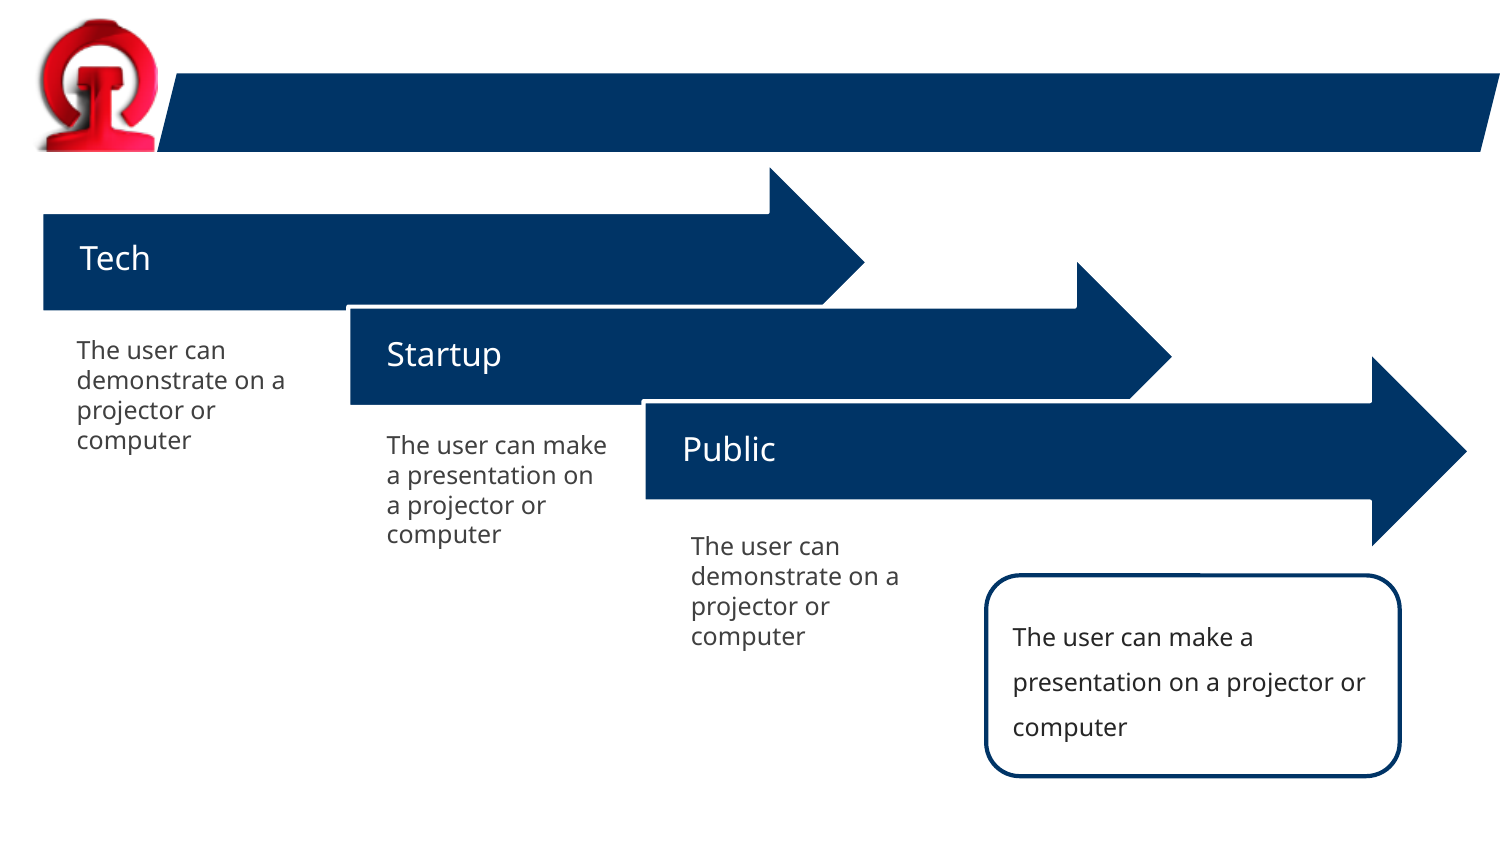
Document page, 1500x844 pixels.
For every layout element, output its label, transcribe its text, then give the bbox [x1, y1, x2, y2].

text_box The user can make a presentation on a projector or computer [371, 421, 624, 557]
text_box Startup [371, 325, 656, 381]
text_box The user can demonstrate on a projector or computer [61, 327, 313, 462]
picture [31, 16, 158, 152]
text_box [643, 350, 1471, 552]
text_box [41, 161, 868, 313]
text_box [147, 43, 650, 92]
text_box [986, 575, 1400, 777]
text_box The user can make a presentation on a projector or computer [998, 598, 1388, 749]
text_box Public [667, 420, 951, 475]
text_box Tech [64, 229, 349, 285]
text_box [348, 256, 1176, 408]
text_box The user can demonstrate on a projector or computer [676, 522, 928, 658]
